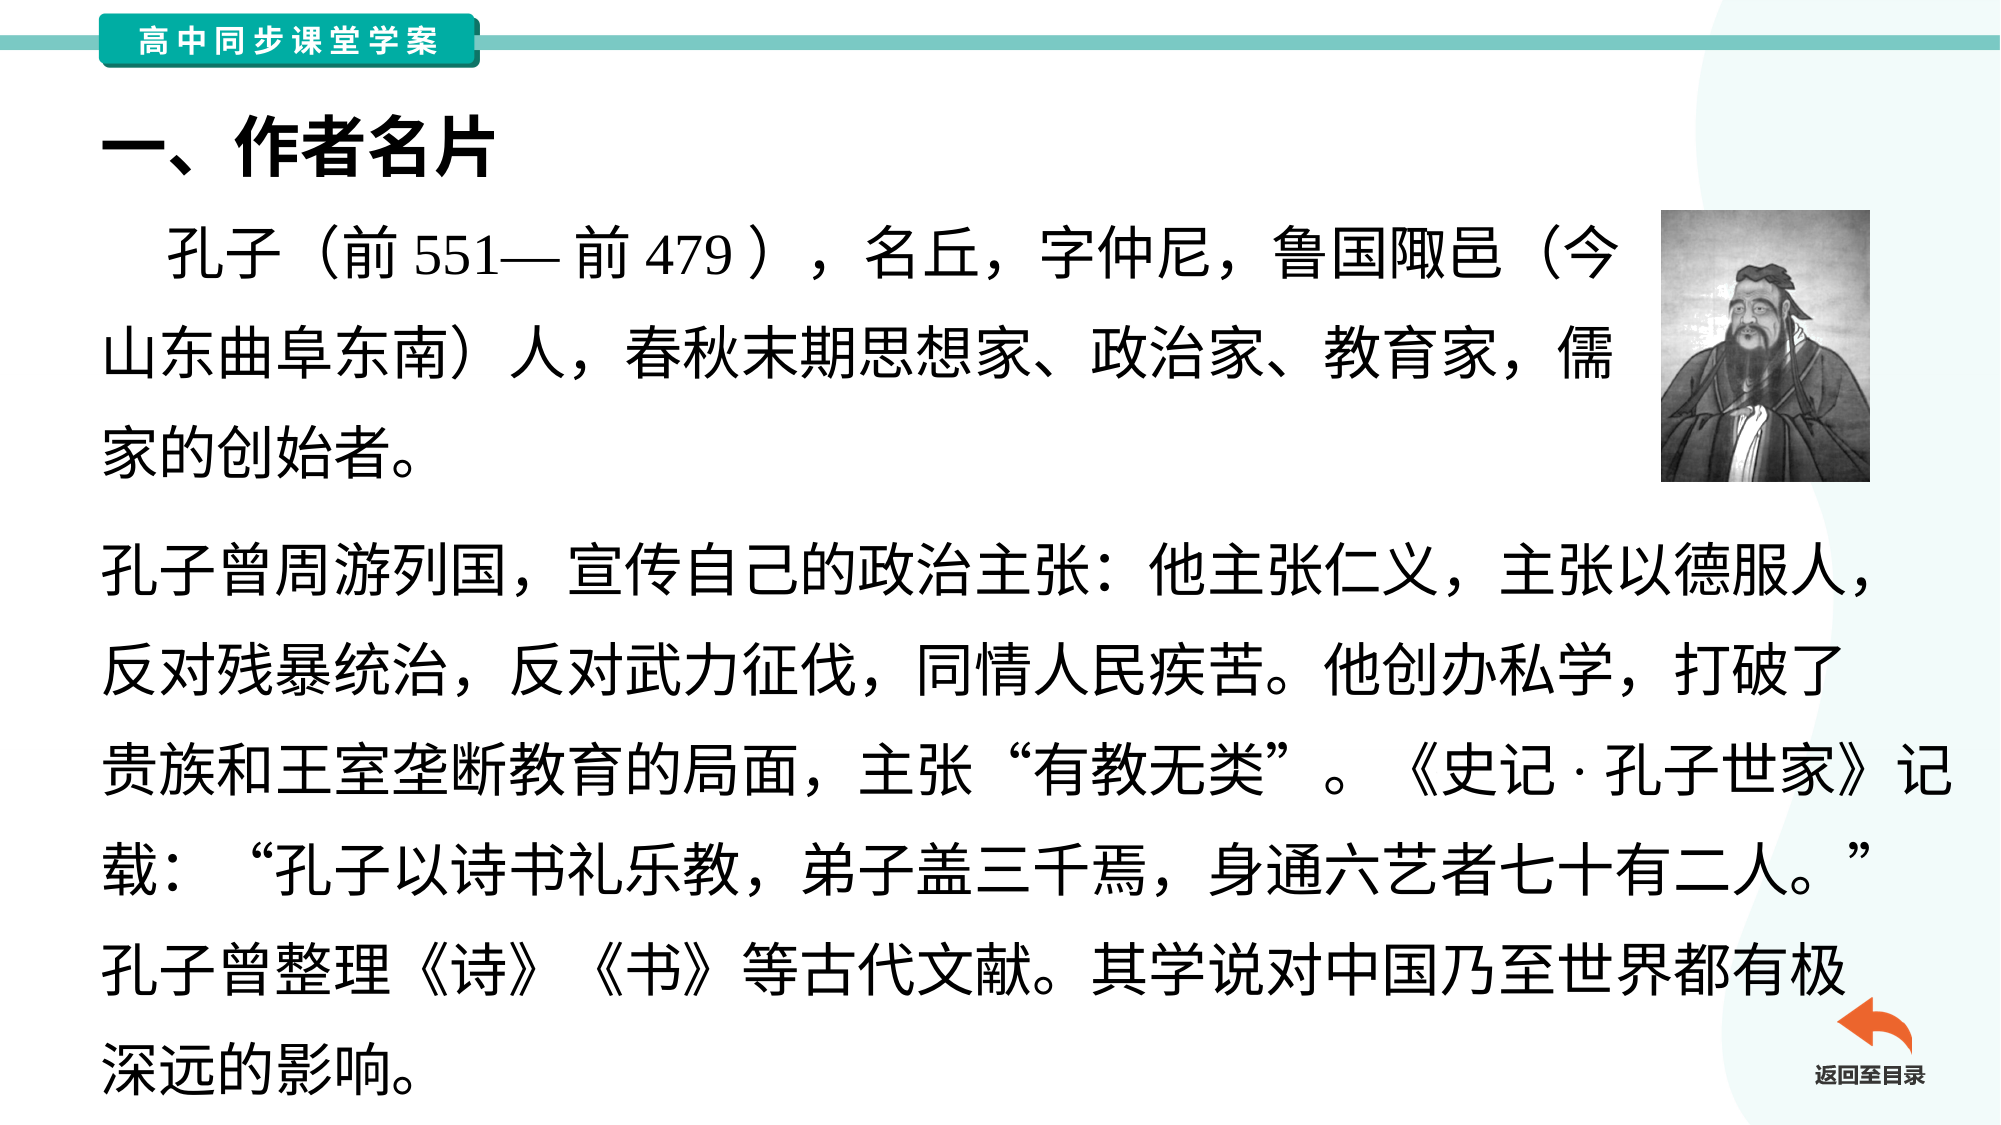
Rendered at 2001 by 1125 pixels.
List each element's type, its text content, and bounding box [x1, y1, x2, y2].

text_box 孔子（前551—前479），名丘，字仲尼，鲁国陬邑（今 山东曲阜东南）人，春秋末期思想家、政治家、教育家，儒 家的创始者。 [100, 186, 1670, 486]
picture [0, 0, 2000, 1125]
text_box 孔子曾周游列国，宣传自己的政治主张：他主张仁义，主张以德服人， 反对残暴统治，反对武力征伐，同情人民疾苦。他创办私学，打破了 贵族和王室垄断教育的局面，主张“有教无类”。《史记·孔子世家》记 载：“孔子以诗书礼乐教，弟子盖三千焉，身通六艺者七十有二人。” 孔子曾整理《诗》《书》等古代文献。其学说对中国乃至世界都有极 深远的影响。 [100, 503, 1900, 1104]
text_box 一、作者名片 [100, 76, 1899, 189]
